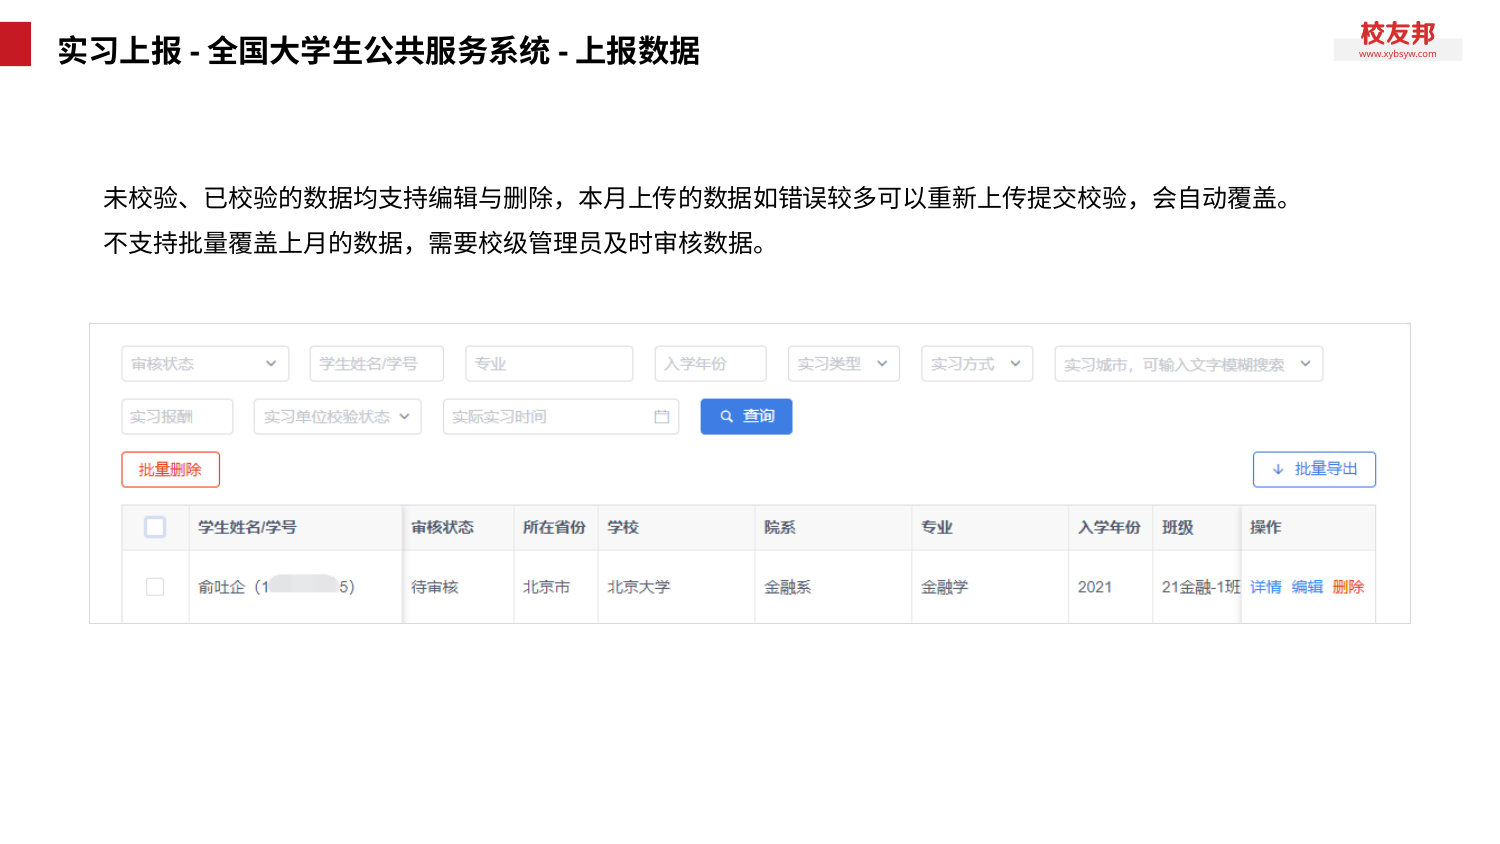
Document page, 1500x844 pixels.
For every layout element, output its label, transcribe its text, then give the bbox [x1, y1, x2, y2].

picture [88, 322, 1411, 624]
picture [1361, 21, 1435, 45]
title 实习上报-全国大学生公共服务系统-上报数据 [42, 11, 939, 77]
text_box 未校验、已校验的数据均支持编辑与删除，本月上传的数据如错误较多可以重新上传提交校验，会自动覆盖。不支持批量覆盖上月的数据，需要校级管理员及时审核数据。 [89, 160, 1313, 266]
